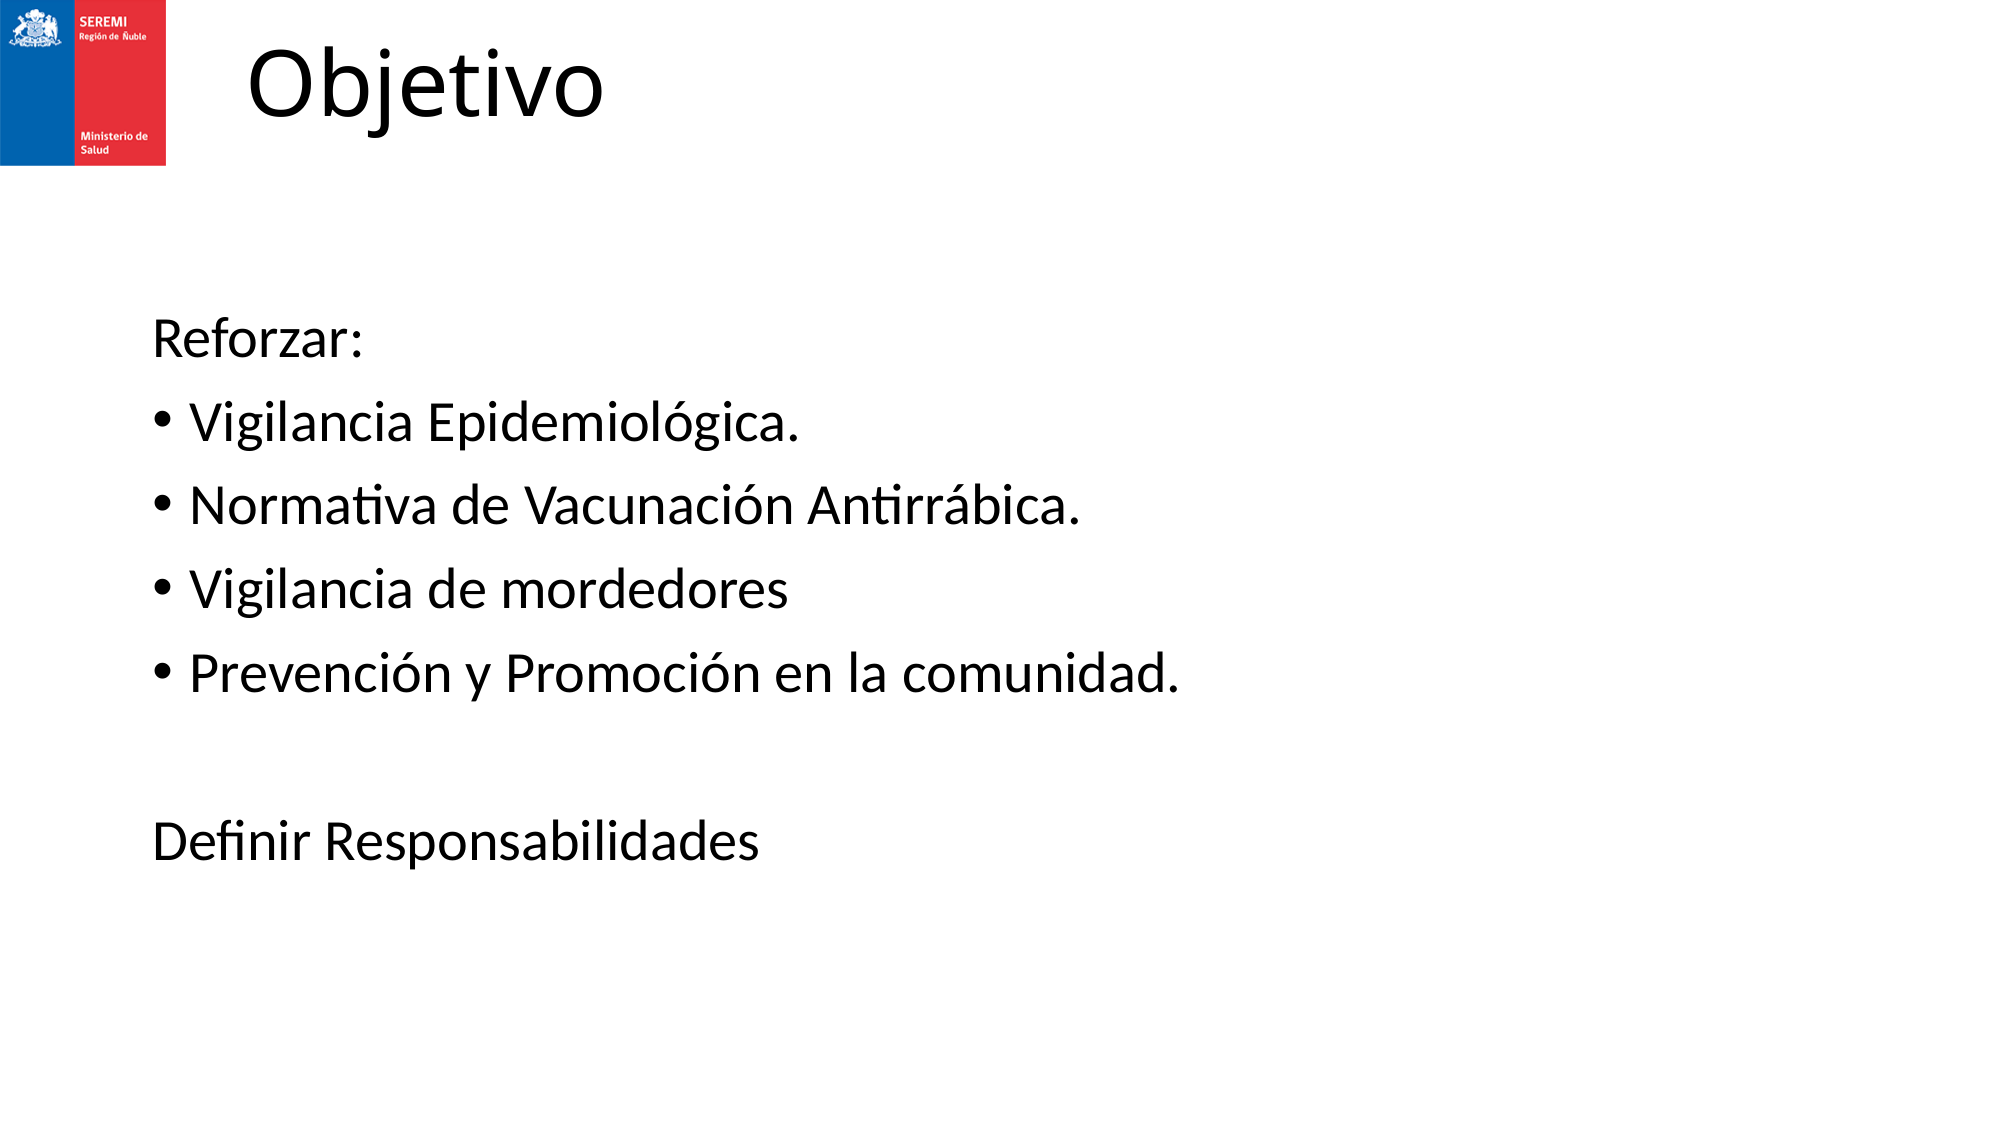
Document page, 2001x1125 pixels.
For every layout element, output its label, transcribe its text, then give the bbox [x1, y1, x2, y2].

title Objetivo [230, 32, 1956, 251]
list Reforzar: Vigilancia Epidemiológica. Normativa de Vacunación Antirrábica. Vigilancia de mordedores Prevención y Promoción en la comunidad. Definir Responsabilidades [137, 299, 1863, 1014]
picture [0, 0, 166, 166]
